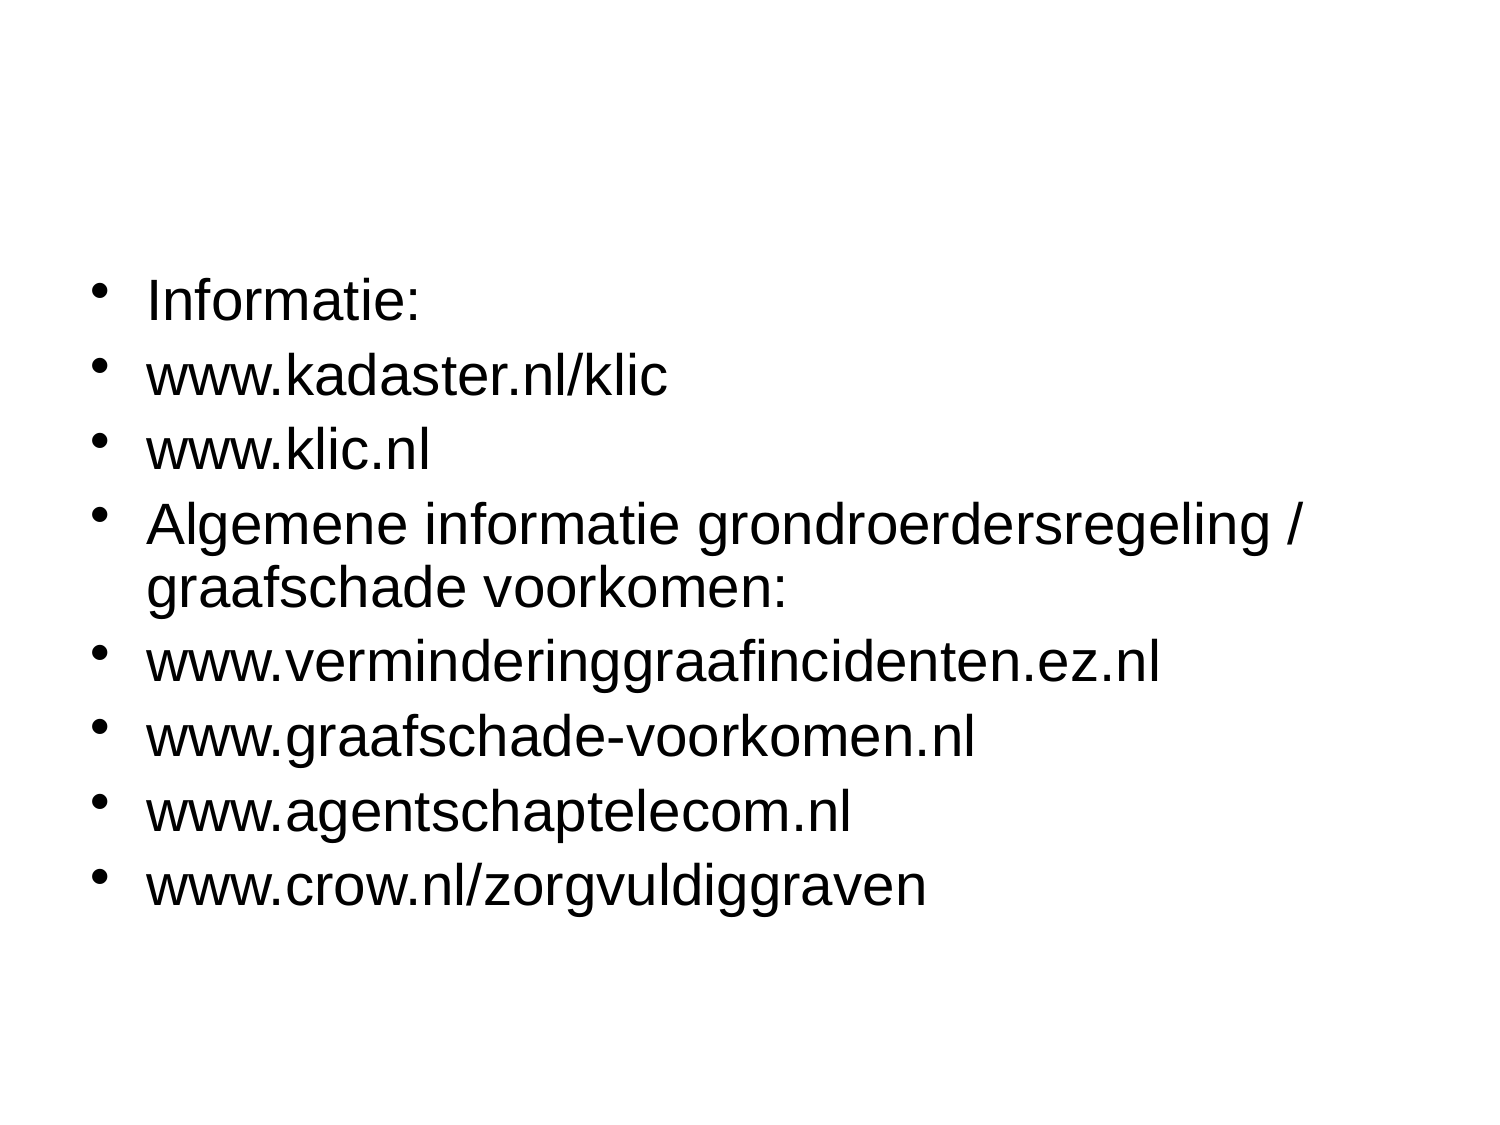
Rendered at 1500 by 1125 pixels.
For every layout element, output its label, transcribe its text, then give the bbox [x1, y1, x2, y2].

list Informatie: www.kadaster.nl/klic www.klic.nl Algemene informatie grondroerdersregeling / graafschade voorkomen: www.verminderinggraafincidenten.ez.nl www.graafschade-voorkomen.nl www.agentschaptelecom.nl www.crow.nl/zorgvuldiggraven [75, 262, 1425, 1005]
